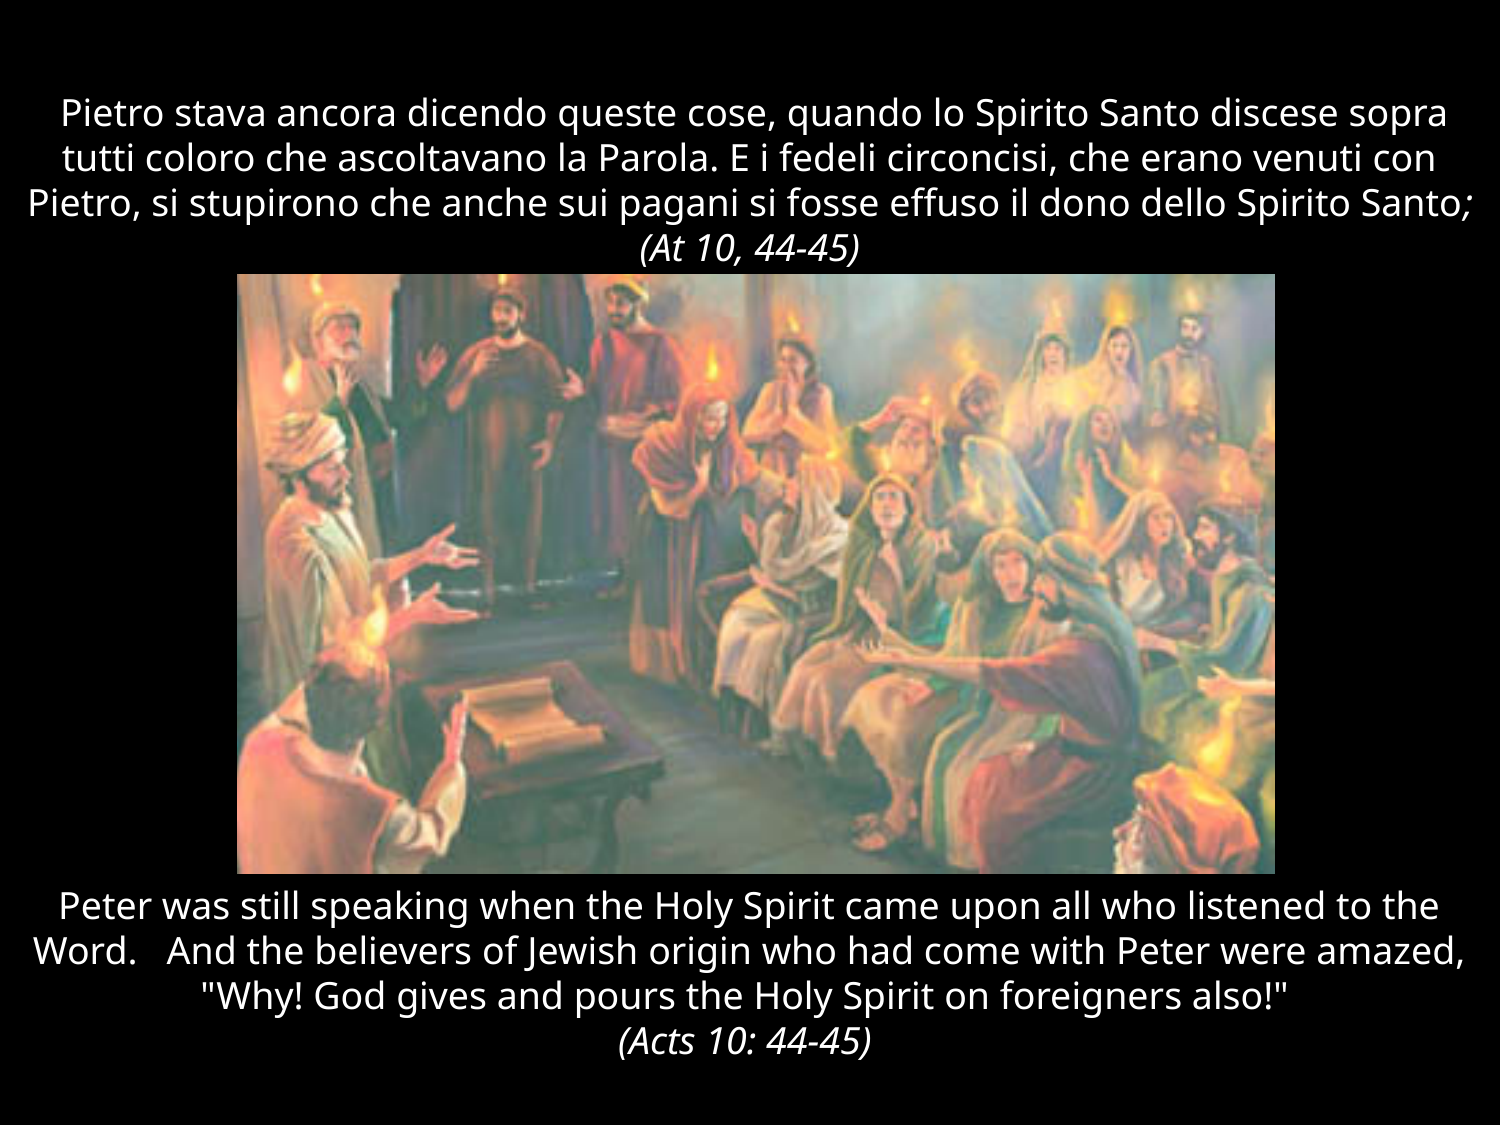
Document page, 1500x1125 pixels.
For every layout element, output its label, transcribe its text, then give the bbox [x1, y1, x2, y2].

title Pietro stava ancora dicendo queste cose, quando lo Spirito Santo discese sopra tutti coloro che ascoltavano la Parola. E i fedeli circoncisi, che erano venuti con Pietro, si stupirono che anche sui pagani si fosse effuso il dono dello Spirito Santo; (At 10, 44-45) [0, 62, 1500, 250]
text_box Peter was still speaking when the Holy Spirit came upon all who listened to the Word. And the believers of Jewish origin who had come with Peter were amazed, "Why! God gives and pours the Holy Spirit on foreigners also!" (Acts 10: 44-45) [0, 874, 1500, 1070]
picture [237, 274, 1275, 874]
